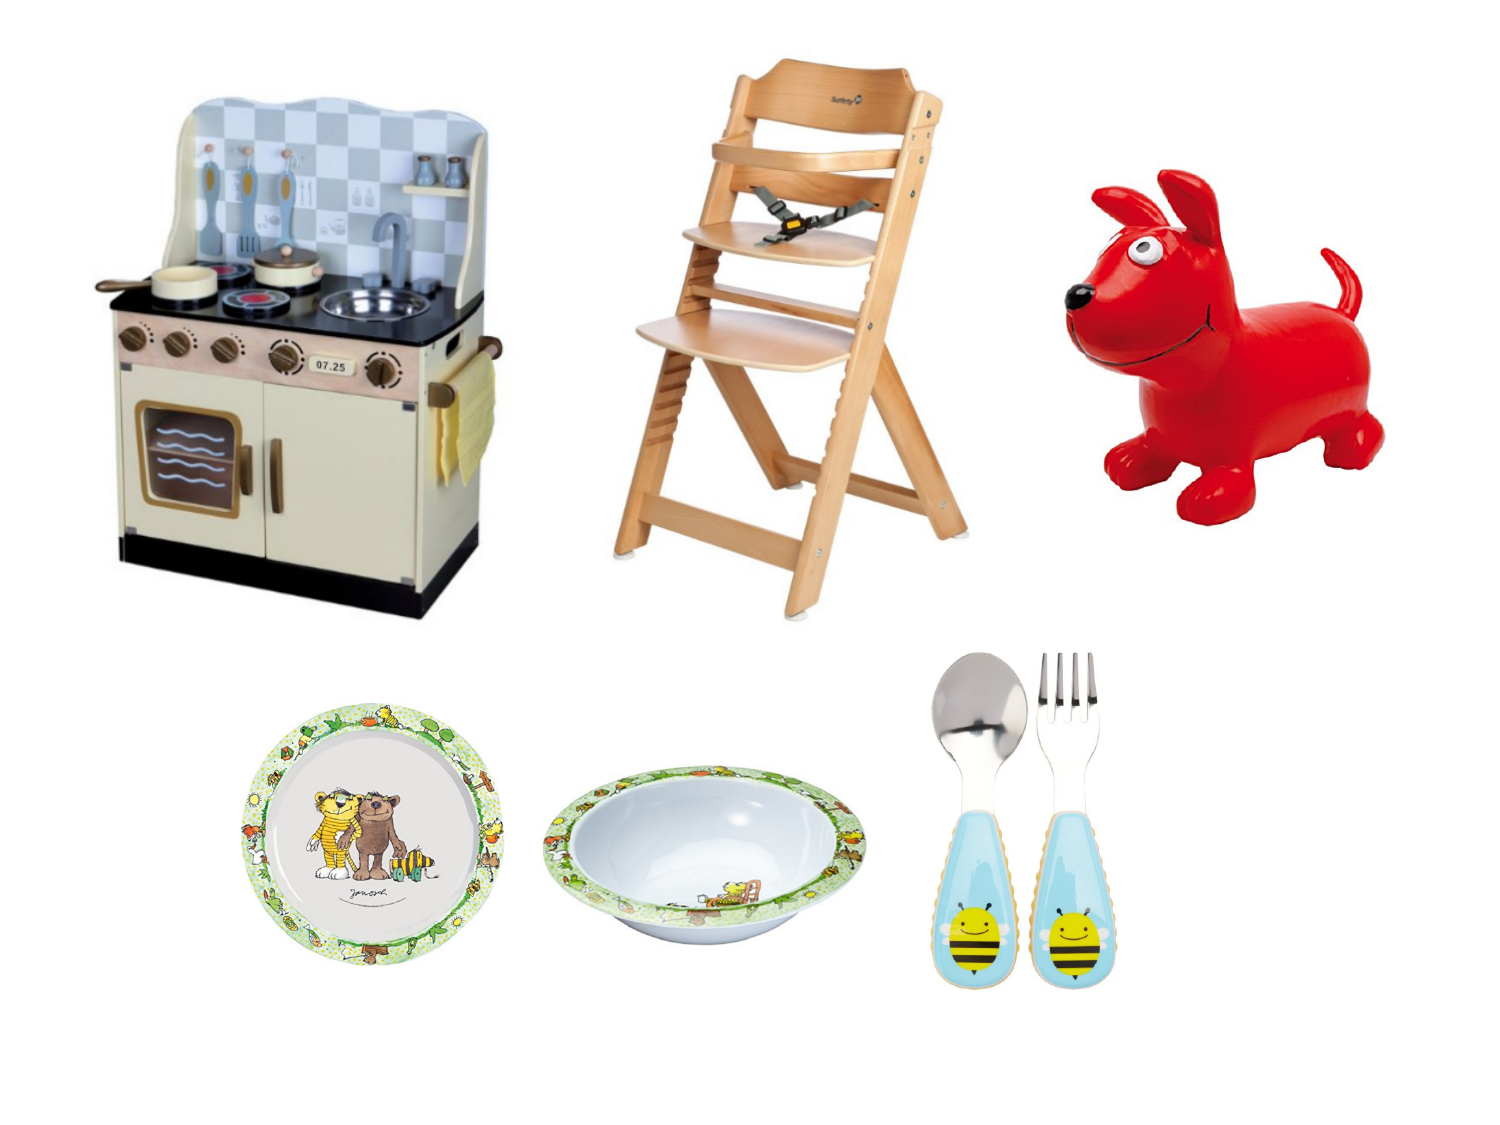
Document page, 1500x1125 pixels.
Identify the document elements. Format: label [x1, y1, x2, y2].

picture [584, 48, 1138, 1005]
picture [29, 66, 550, 641]
picture [1033, 155, 1402, 534]
picture [205, 692, 884, 970]
